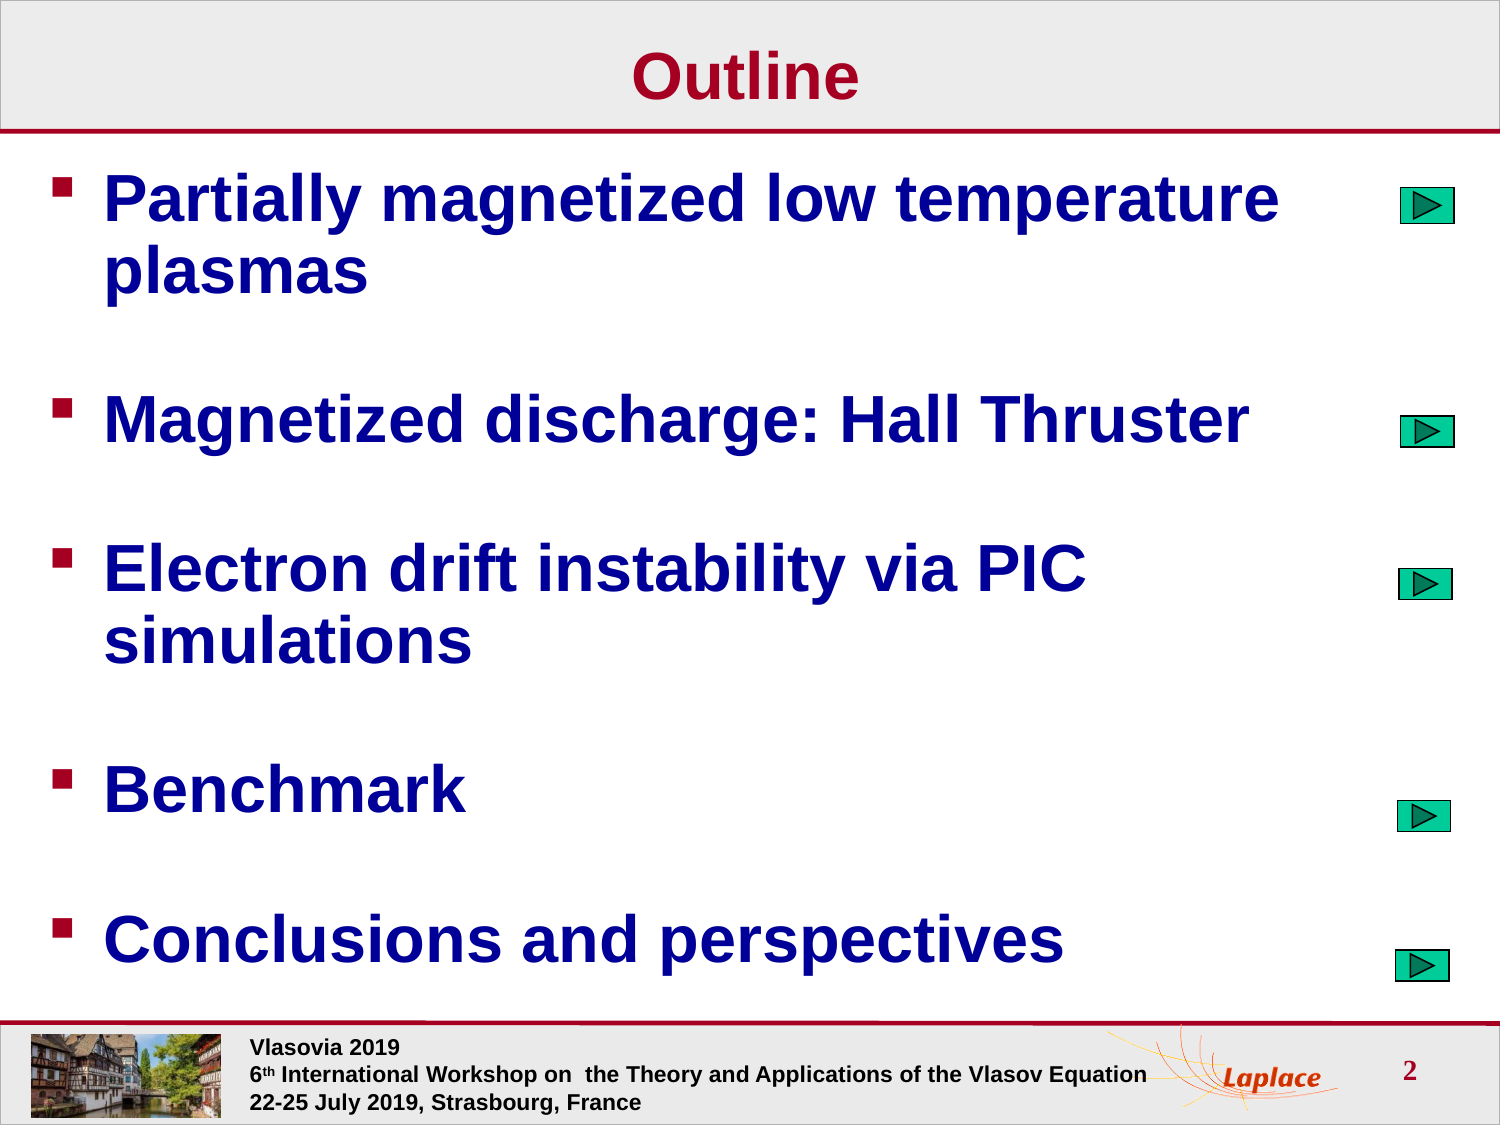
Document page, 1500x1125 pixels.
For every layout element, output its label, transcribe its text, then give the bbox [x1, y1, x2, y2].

text_box Partially magnetized low temperature plasmas Magnetized discharge: Hall Thruster Electron drift instability via PIC simulations Benchmark Conclusions and perspectives [32, 156, 1483, 992]
text_box [0, 0, 1500, 131]
text_box [1397, 800, 1451, 832]
picture [31, 1034, 221, 1118]
title Outline [32, 17, 1460, 130]
picture [1107, 1024, 1343, 1111]
text_box [1400, 187, 1454, 224]
text_box [1399, 568, 1453, 600]
text_box [1400, 415, 1454, 448]
text_box [1395, 950, 1449, 982]
